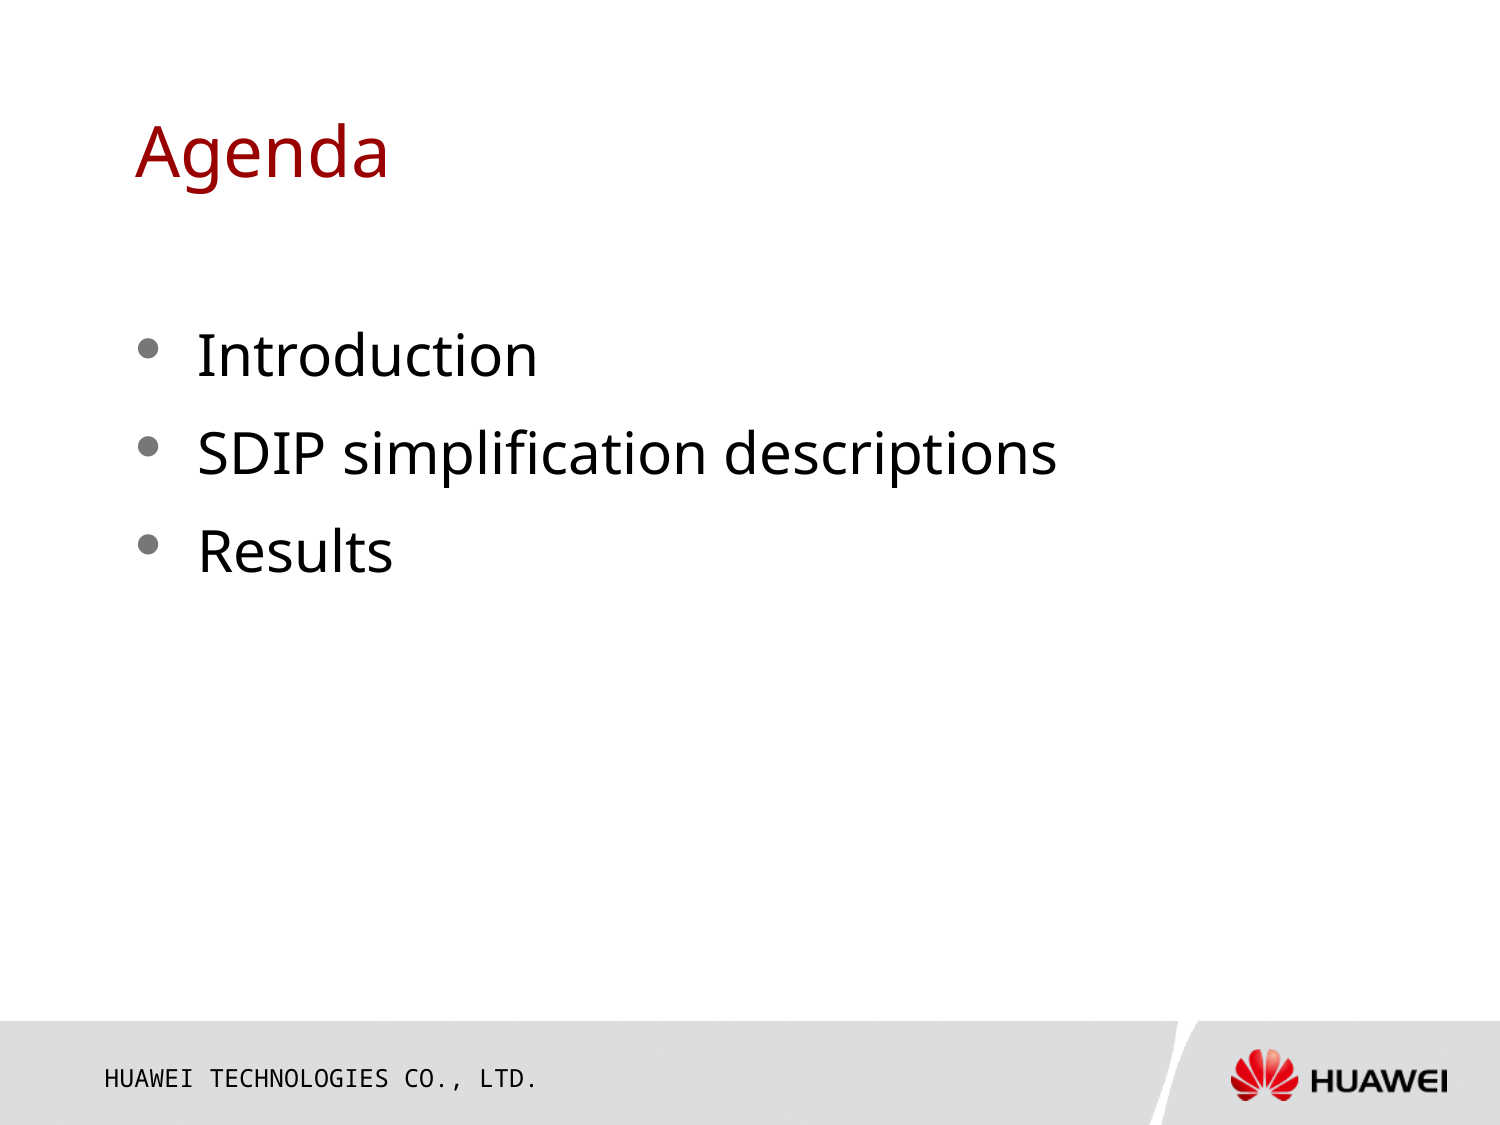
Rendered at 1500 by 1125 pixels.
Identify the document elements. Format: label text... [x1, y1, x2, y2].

text_box Agenda [120, 74, 1500, 225]
picture [0, 1021, 1500, 1125]
text_box Introduction SDIP simplification descriptions Results [120, 282, 1388, 1006]
